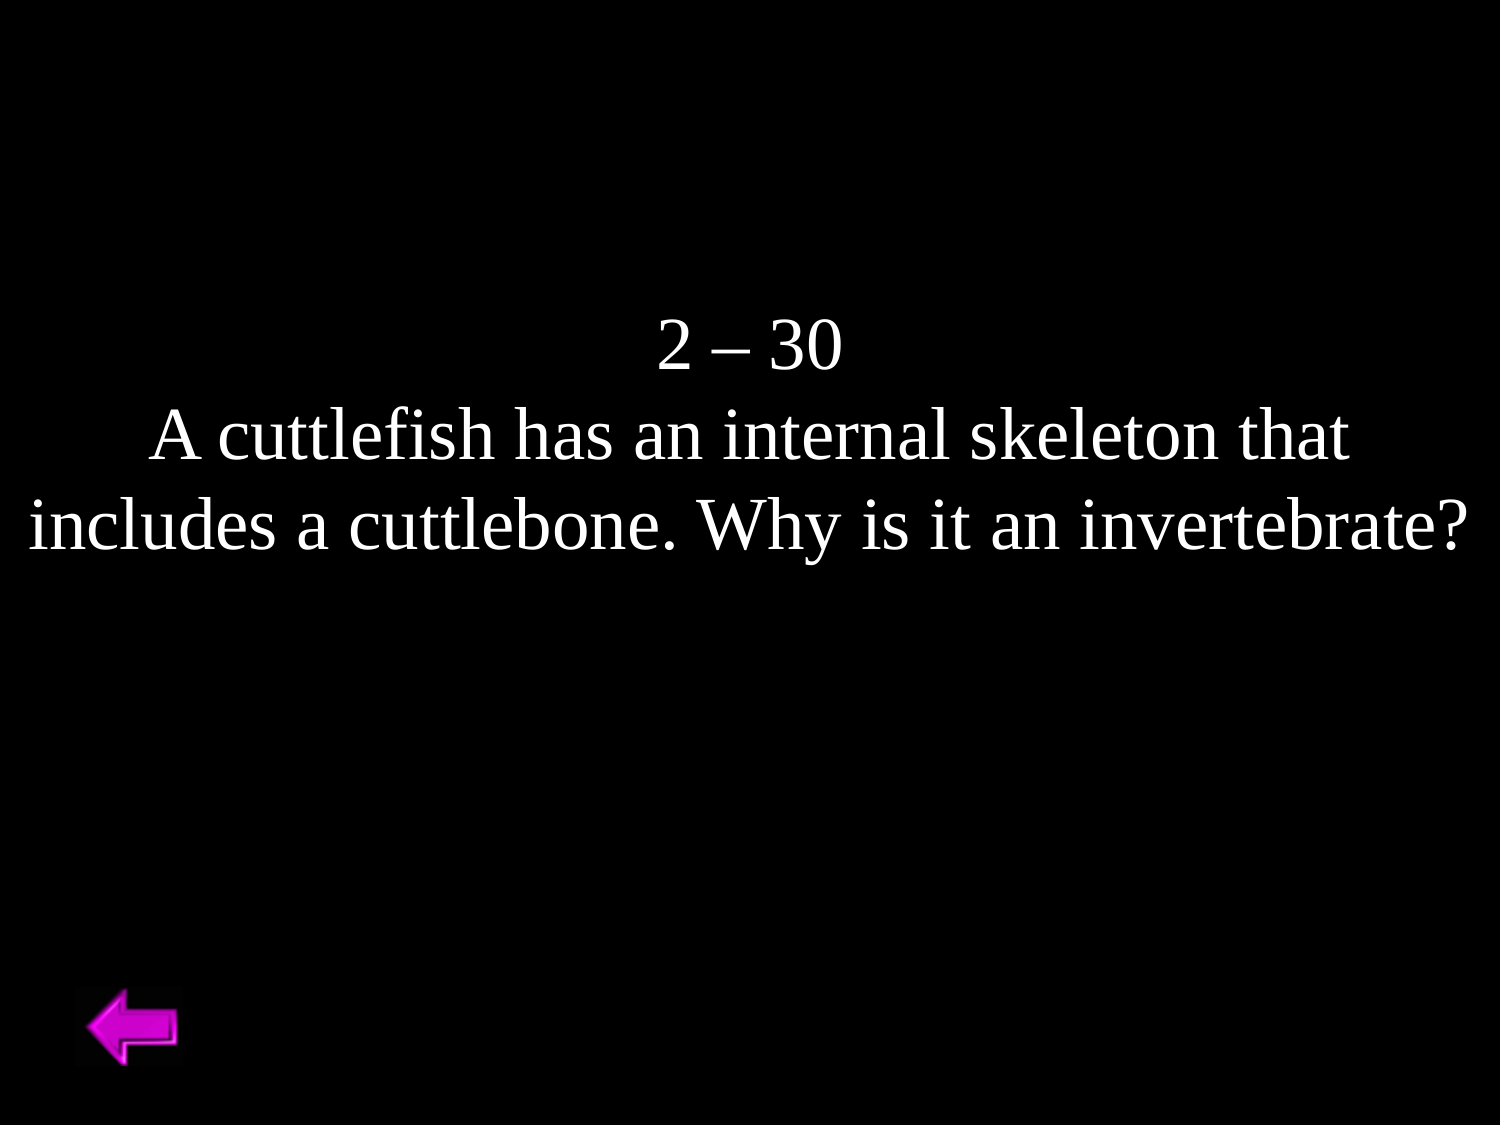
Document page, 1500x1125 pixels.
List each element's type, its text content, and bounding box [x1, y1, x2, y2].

picture [74, 987, 183, 1066]
text_box 2 – 30 A cuttlefish has an internal skeleton that includes a cuttlebone. Why is it an invertebrate? [12, 287, 1488, 573]
